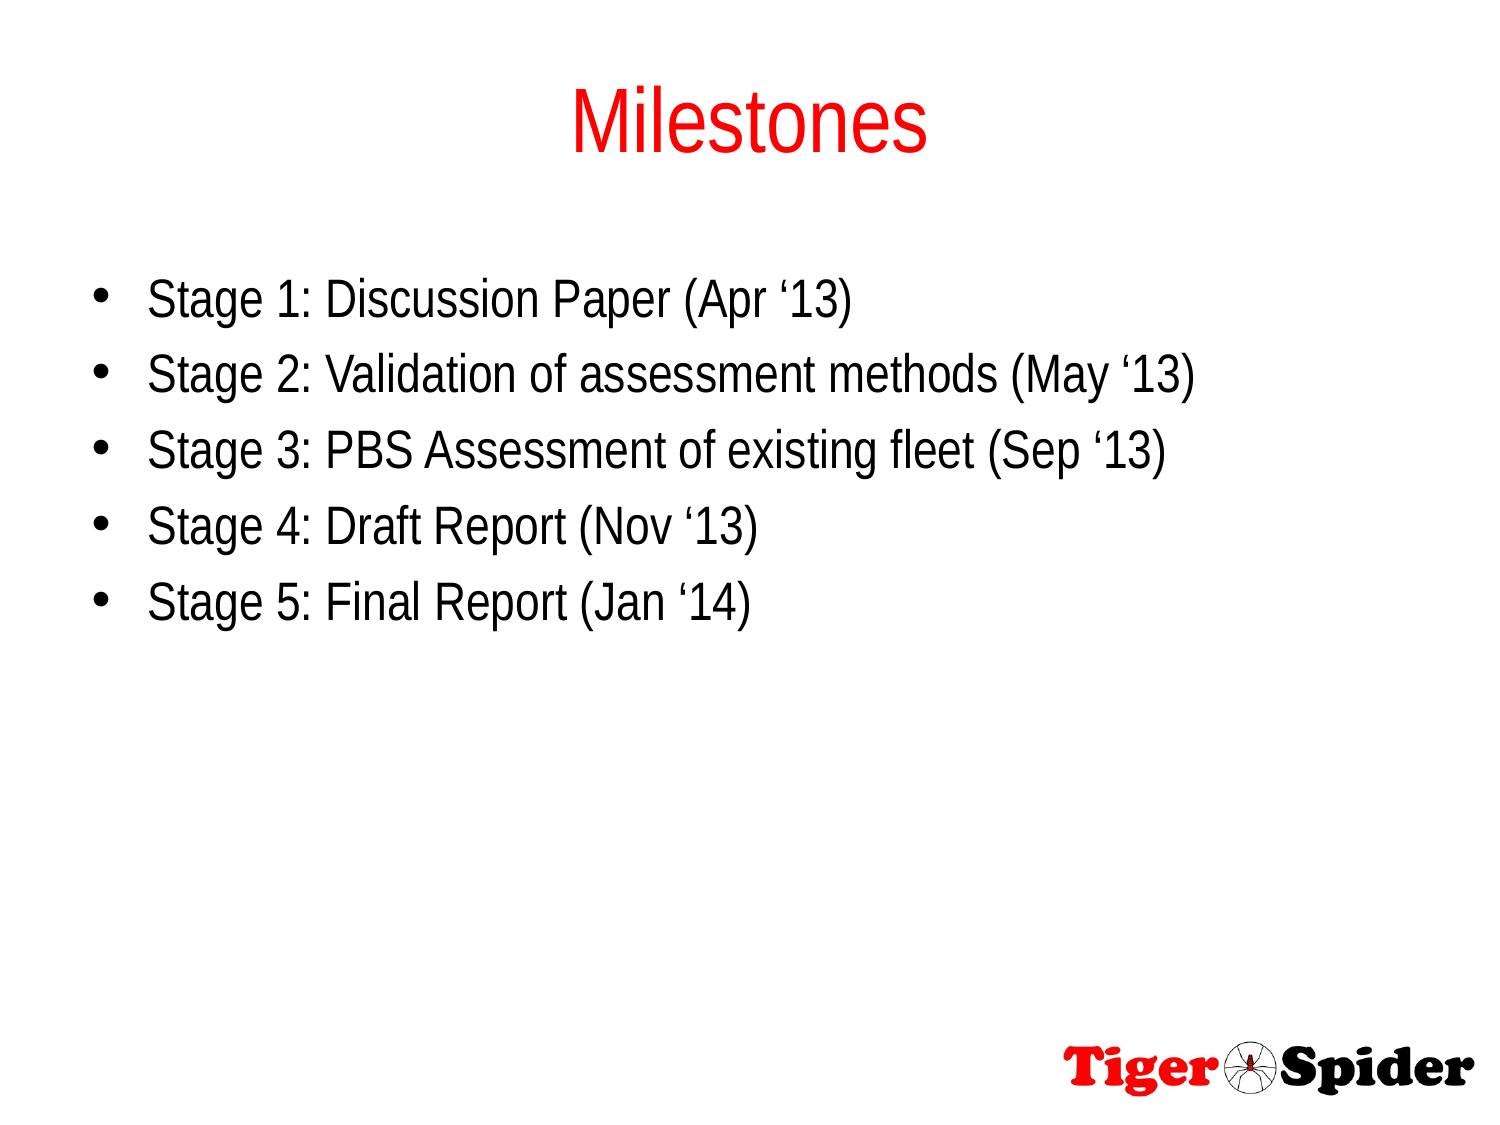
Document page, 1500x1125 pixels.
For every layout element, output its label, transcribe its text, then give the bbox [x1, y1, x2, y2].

picture [1033, 1023, 1500, 1102]
list Stage 1: Discussion Paper (Apr ‘13) Stage 2: Validation of assessment methods (May ‘13) Stage 3: PBS Assessment of existing fleet (Sep ‘13) Stage 4: Draft Report (Nov ‘13) Stage 5: Final Report (Jan ‘14) [76, 255, 1459, 1016]
title Milestones [0, 0, 1500, 233]
